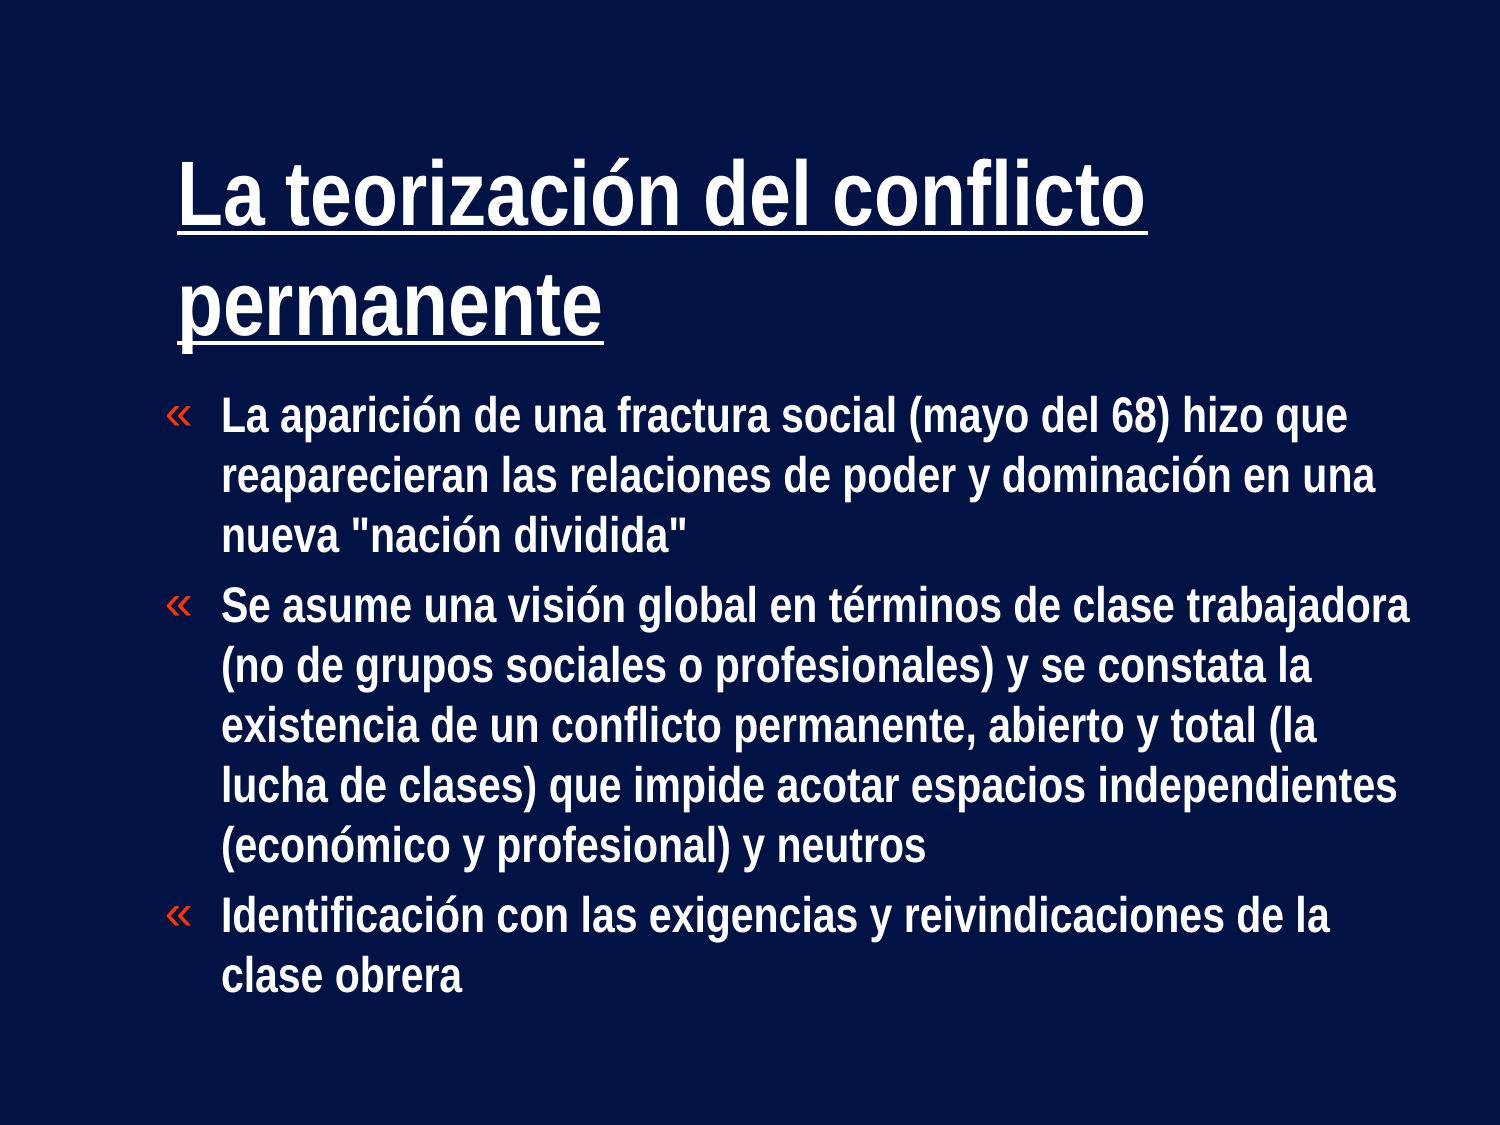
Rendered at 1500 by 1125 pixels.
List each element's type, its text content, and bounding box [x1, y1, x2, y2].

list La aparición de una fractura social (mayo del 68) hizo que reaparecieran las relaciones de poder y dominación en una nueva "nación dividida" Se asume una visión global en términos de clase trabajadora (no de grupos sociales o profesionales) y se constata la existencia de un conflicto permanente, abierto y total (la lucha de clases) que impide acotar espacios independientes (económico y profesional) y neutros Identificación con las exigencias y reivindicaciones de la clase obrera [150, 375, 1431, 1075]
title La teorización del conflicto permanente [162, 149, 1388, 338]
